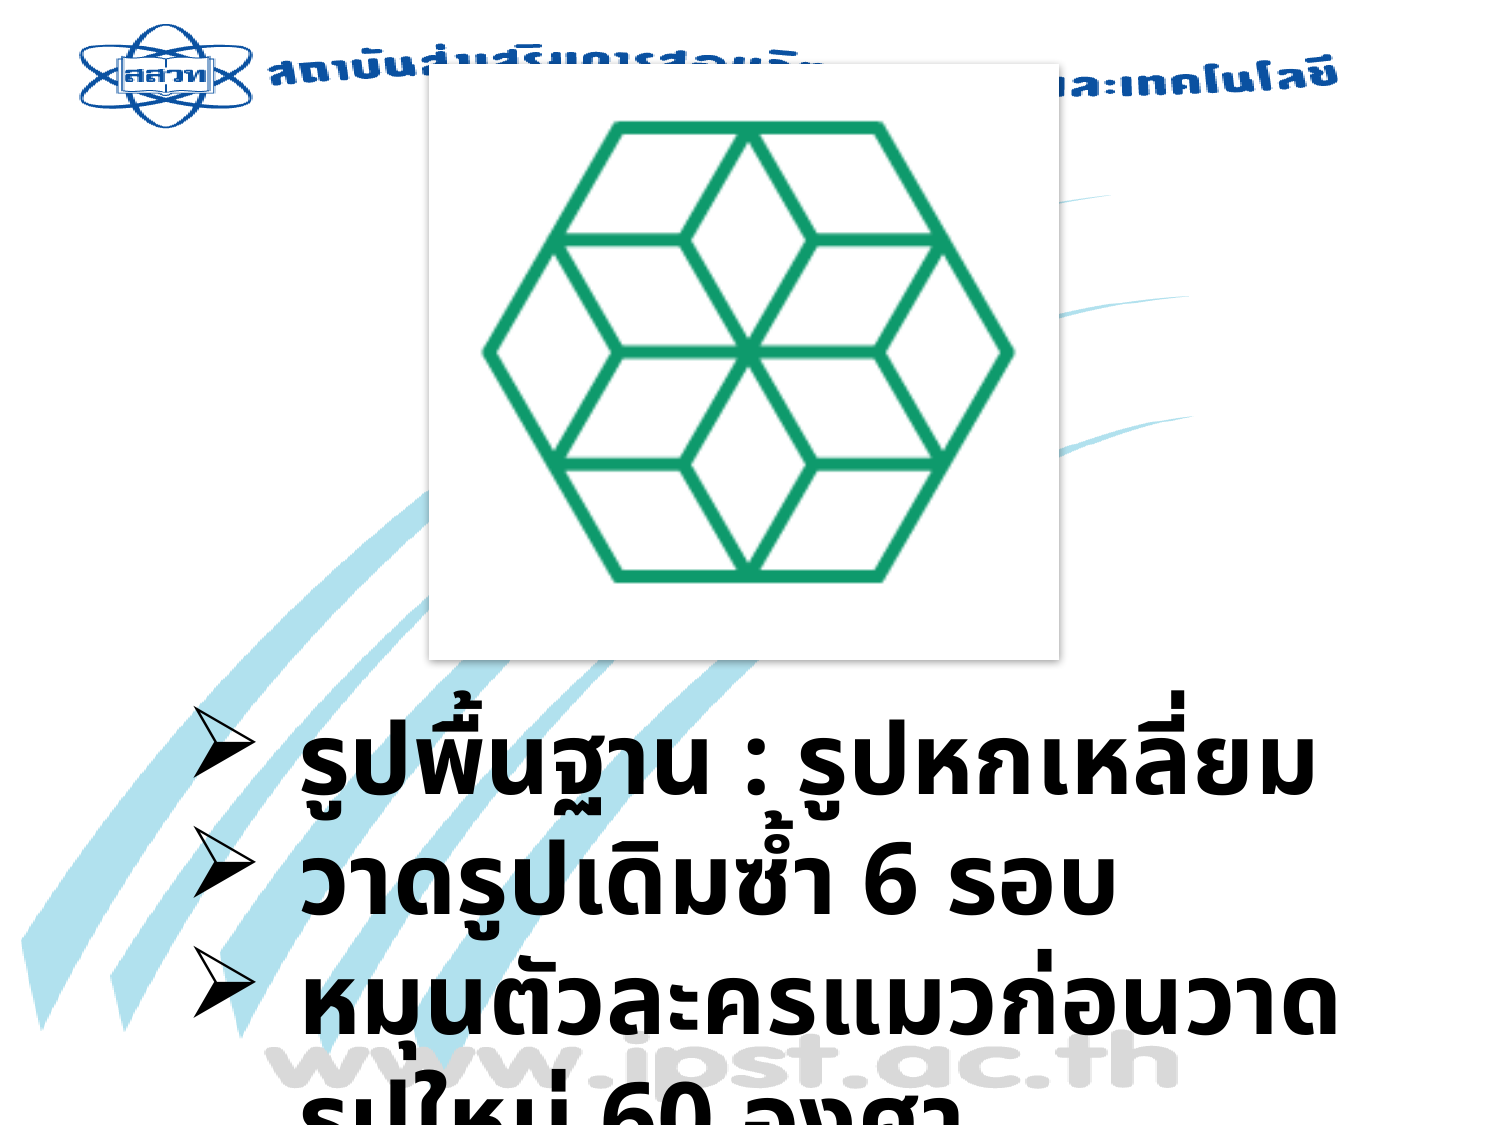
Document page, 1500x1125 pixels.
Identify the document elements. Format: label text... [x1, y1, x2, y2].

text_box รูปพื้นฐาน : รูปหกเหลี่ยม วาดรูปเดิมซ้ำ 6 รอบ หมุนตัวละครแมวก่อนวาดรูปใหม่ 60 องศา [171, 687, 1447, 1125]
picture [0, 0, 1500, 1125]
